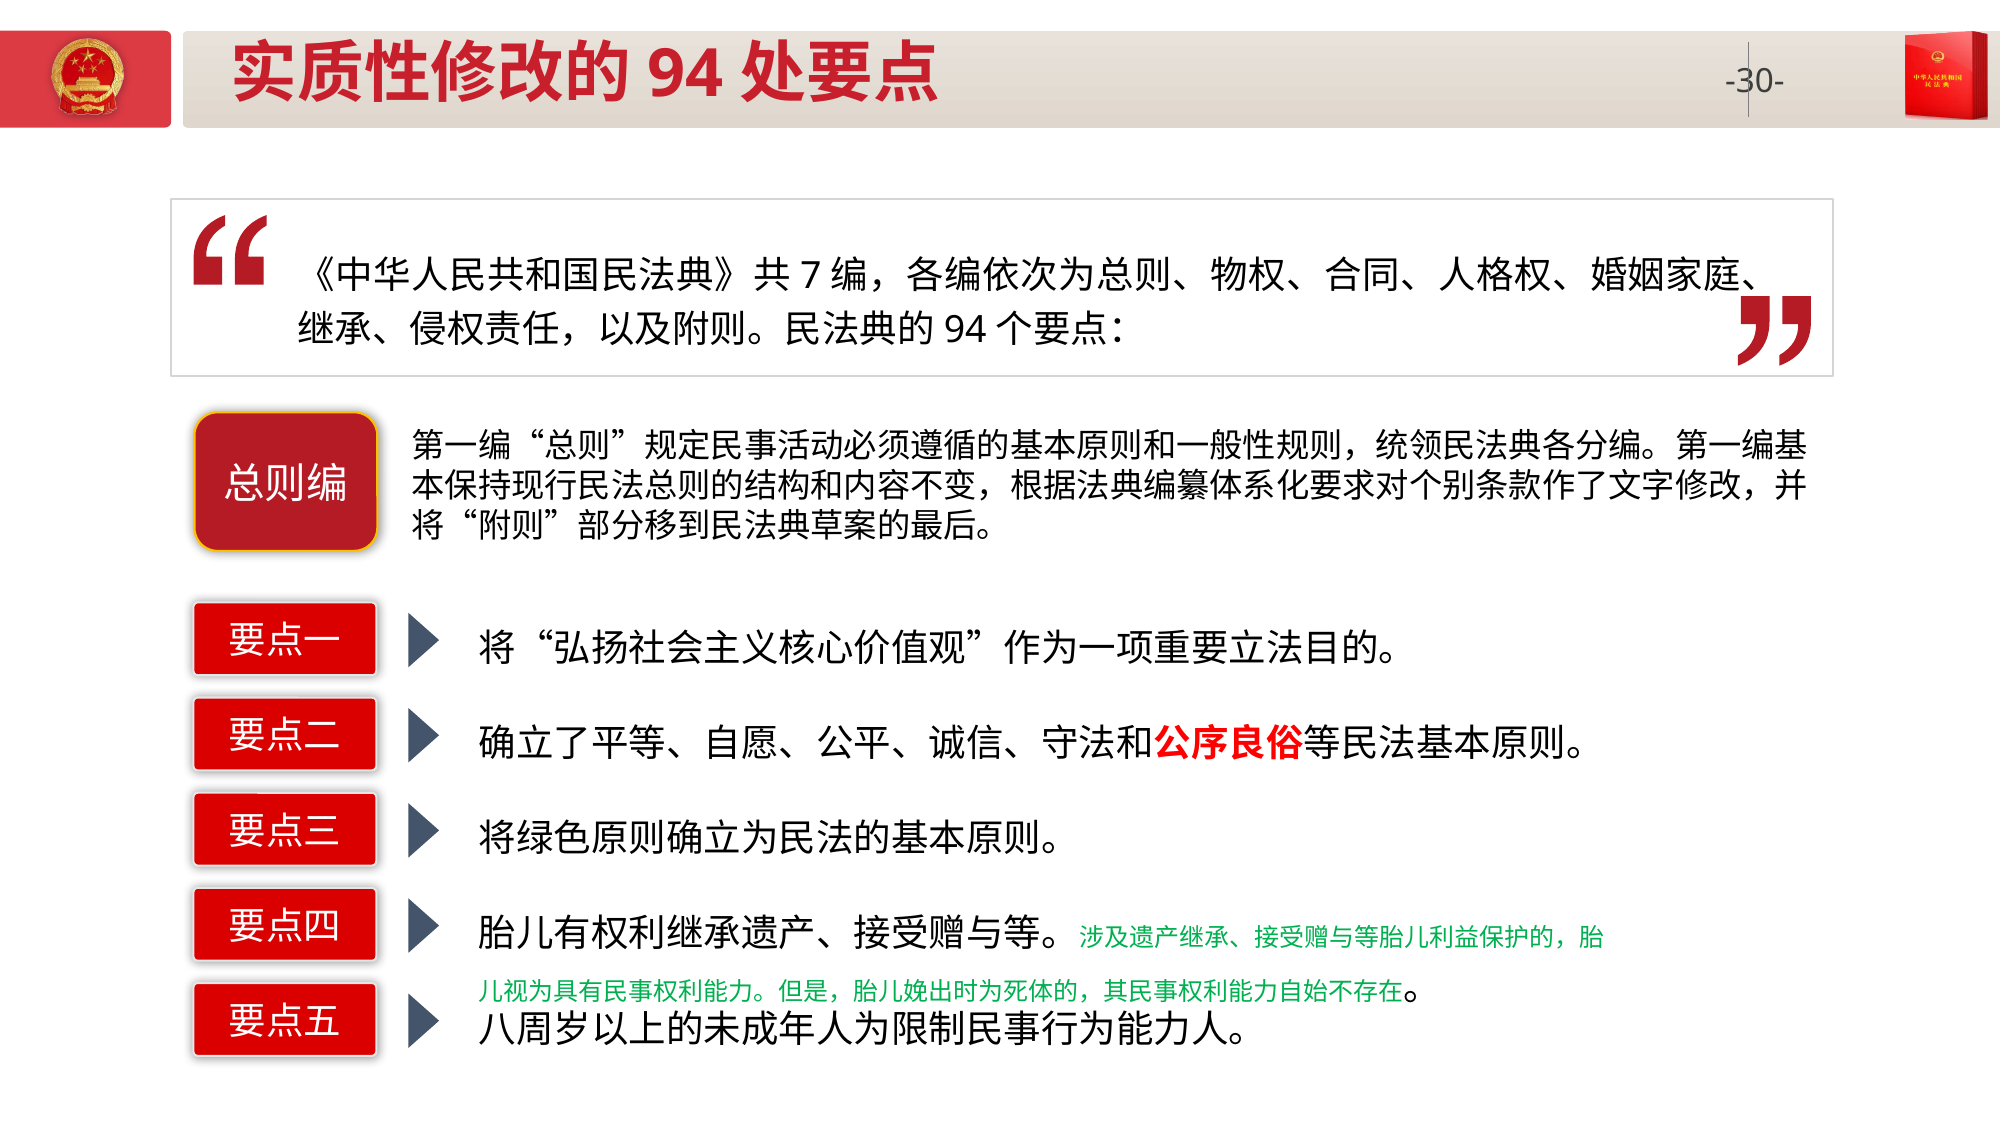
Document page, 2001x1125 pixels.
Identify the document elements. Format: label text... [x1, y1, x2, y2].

picture [1865, 22, 2001, 120]
text_box 要点五 [193, 982, 377, 1056]
title 实质性修改的94处要点 [215, 36, 1749, 115]
text_box [193, 215, 226, 285]
text_box 要点一 [193, 602, 377, 676]
text_box 胎儿有权利继承遗产、接受赠与等。涉及遗产继承、接受赠与等胎儿利益保护的，胎儿视为具有民事权利能力。但是，胎儿娩出时为死体的，其民事权利能力自始不存在。 [463, 893, 1619, 988]
text_box [408, 612, 440, 668]
text_box [234, 215, 267, 285]
text_box [408, 708, 440, 763]
text_box [408, 803, 440, 858]
text_box 确立了平等、自愿、公平、诚信、守法和公序良俗等民法基本原则。 [463, 702, 1619, 772]
text_box 要点三 [193, 792, 377, 866]
text_box 将绿色原则确立为民法的基本原则。 [463, 797, 1619, 867]
text_box [170, 198, 1834, 377]
text_box 八周岁以上的未成年人为限制民事行为能力人。 [463, 988, 1619, 1057]
text_box [408, 993, 440, 1048]
text_box 将“弘扬社会主义核心价值观”作为一项重要立法目的。 [463, 607, 1619, 677]
text_box [408, 898, 440, 953]
text_box 要点二 [193, 697, 377, 771]
text_box 《中华人民共和国民法典》共7编，各编依次为总则、物权、合同、人格权、婚姻家庭、继承、侵权责任，以及附则。民法典的94个要点： [282, 235, 1757, 358]
text_box [1737, 296, 1770, 366]
text_box [1779, 296, 1811, 366]
text_box 第一编“总则”规定民事活动必须遵循的基本原则和一般性规则，统领民法典各分编。第一编基本保持现行民法总则的结构和内容不变，根据法典编纂体系化要求对个别条款作了文字修改，并将“附则”部分移到民法典草案的最后。 [396, 416, 1834, 551]
text_box 总则编 [193, 411, 379, 552]
picture [44, 38, 127, 117]
text_box 要点四 [193, 887, 377, 961]
